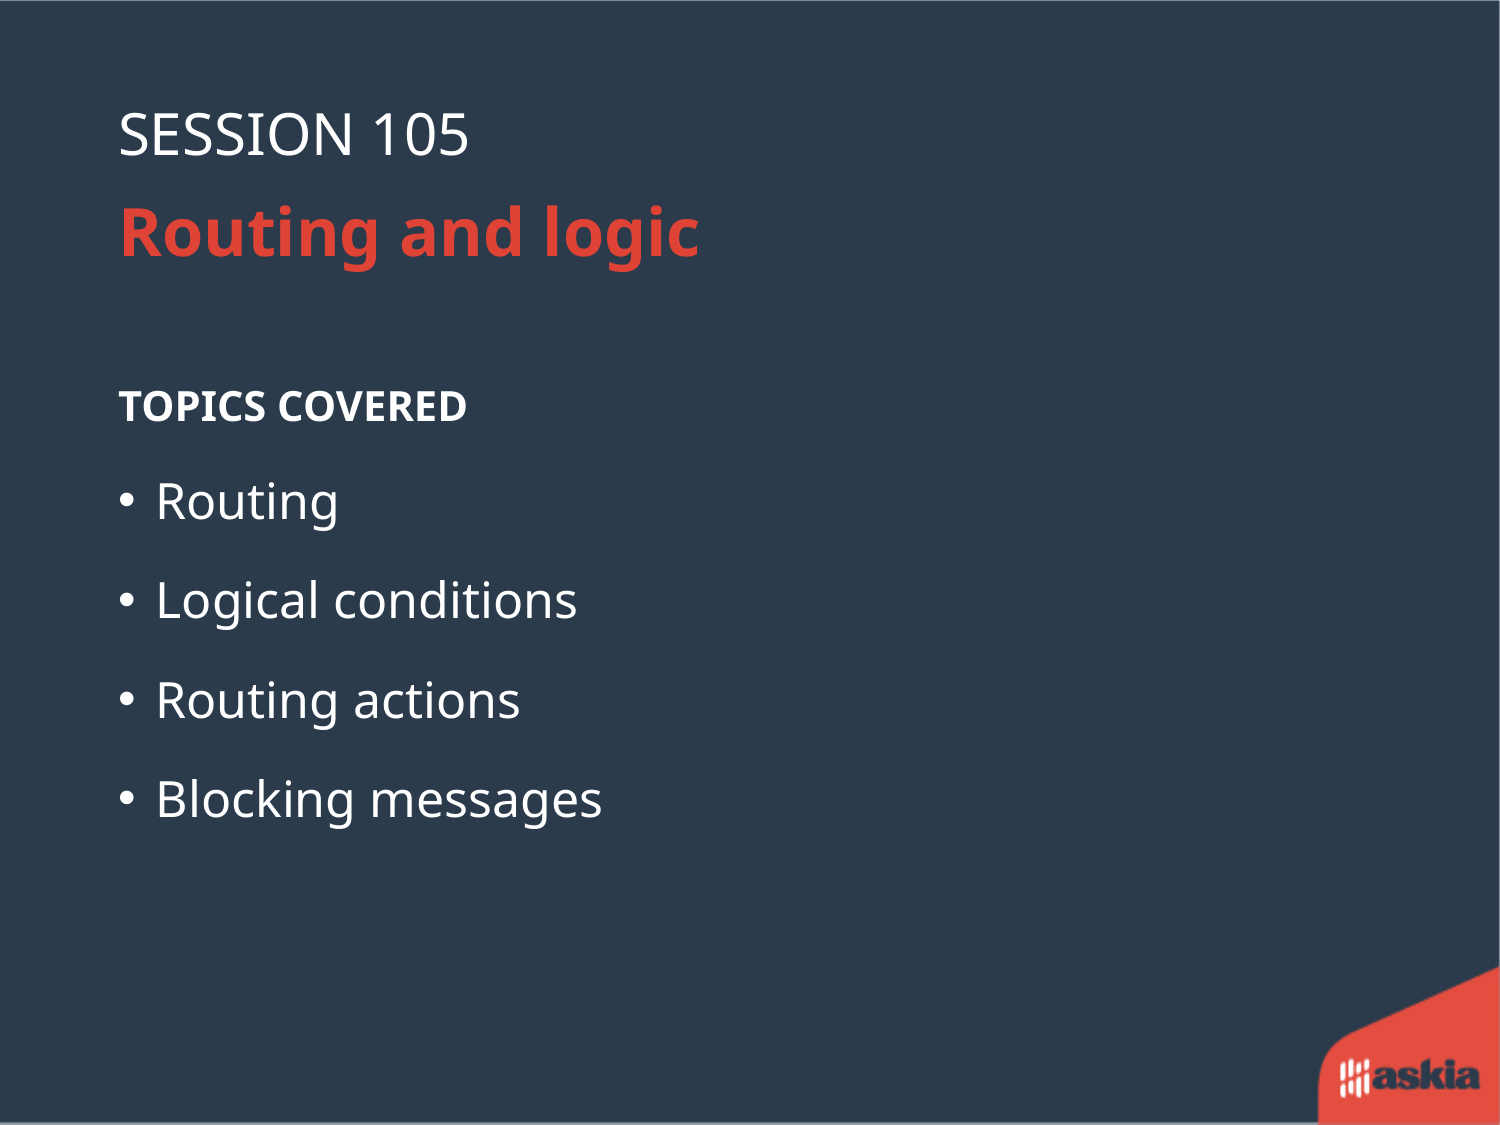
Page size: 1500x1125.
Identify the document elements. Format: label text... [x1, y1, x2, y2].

list Routing and logic [103, 174, 1397, 322]
list TOPICS COVERED Routing Logical conditions Routing actions Blocking messages [103, 367, 1397, 1014]
picture [0, 0, 1500, 1125]
title Session 105 [103, 88, 1397, 174]
